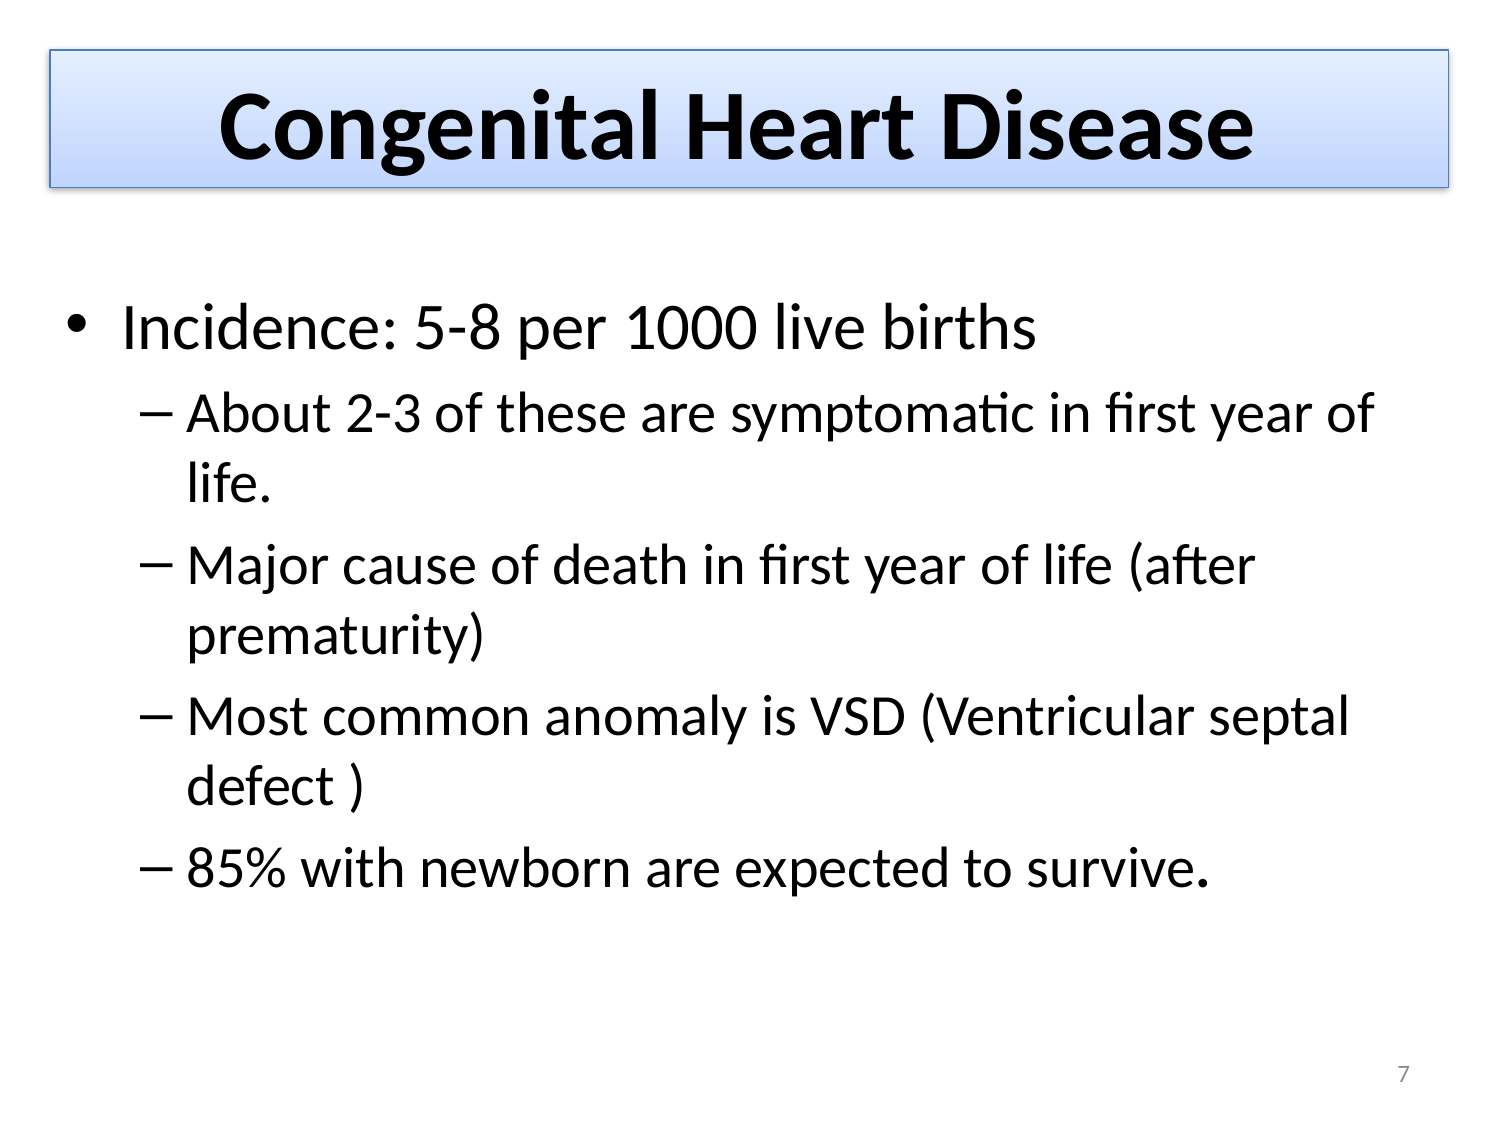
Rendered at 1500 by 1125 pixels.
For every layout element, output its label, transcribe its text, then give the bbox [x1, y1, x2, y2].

list Incidence: 5-8 per 1000 live births About 2-3 of these are symptomatic in first year of life. Major cause of death in first year of life (after prematurity) Most common anomaly is VSD (Ventricular septal defect ) 85% with newborn are expected to survive. [50, 275, 1463, 988]
text_box Congenital Heart Disease [49, 49, 1449, 188]
slide_number 7 [1074, 1042, 1425, 1103]
